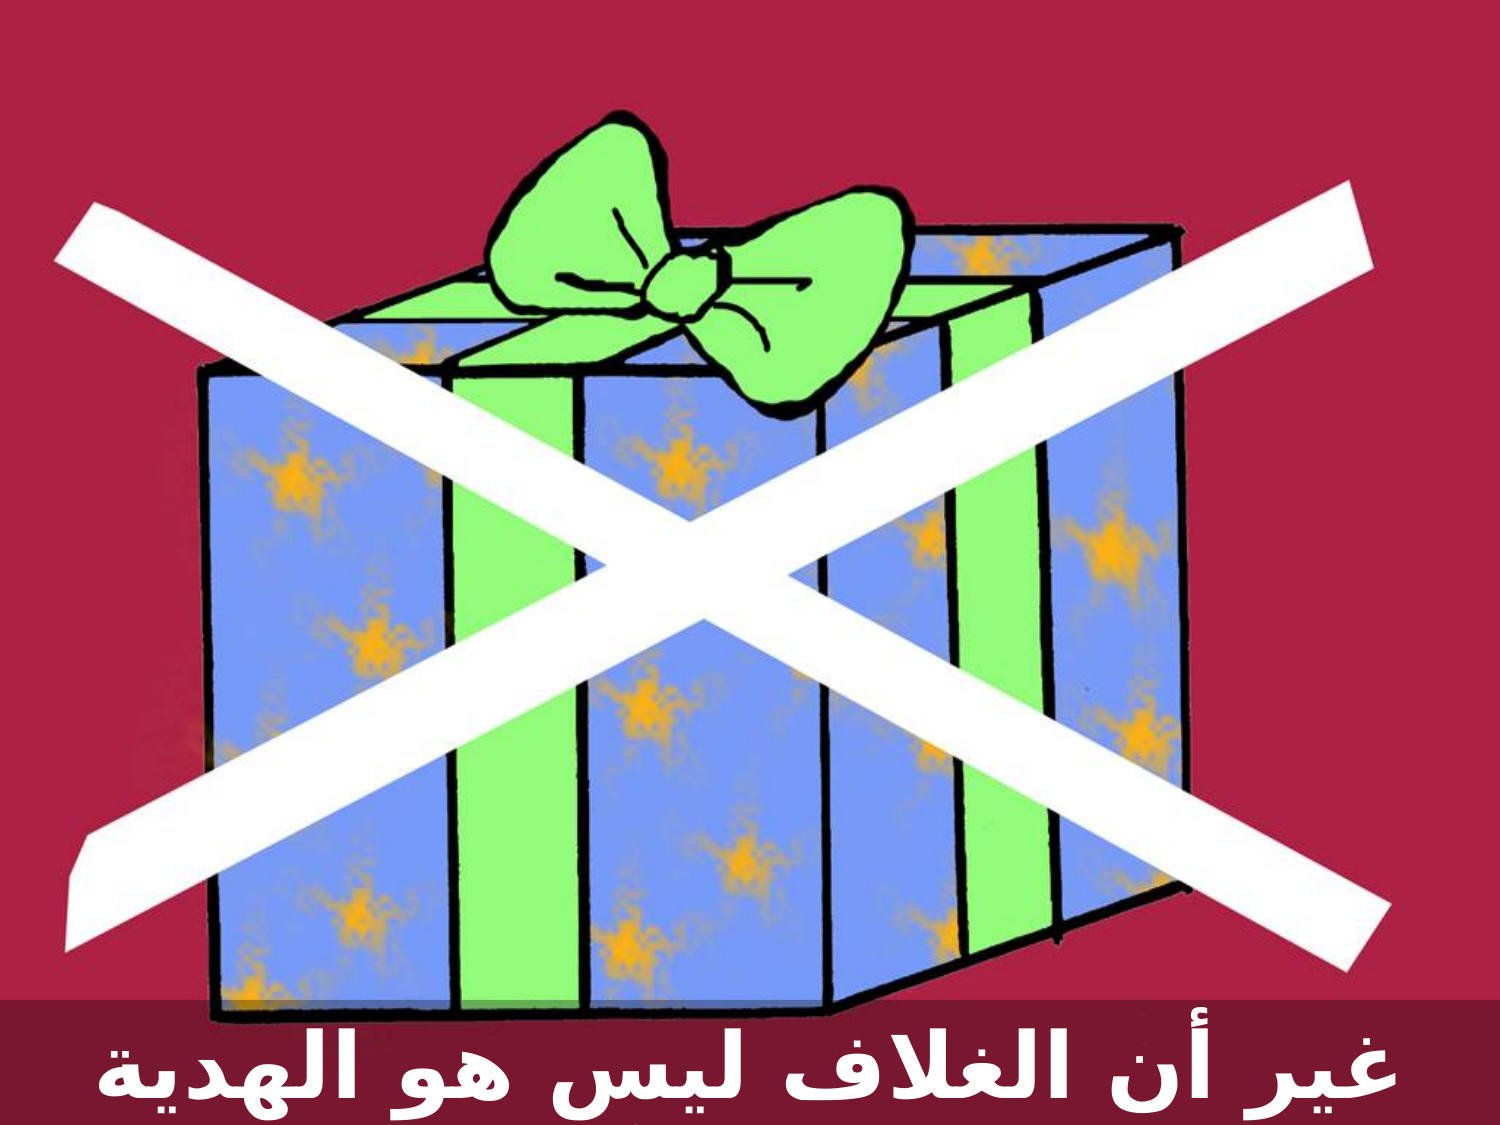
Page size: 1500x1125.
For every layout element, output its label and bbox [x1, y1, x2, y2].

list [0, 0, 1500, 1125]
